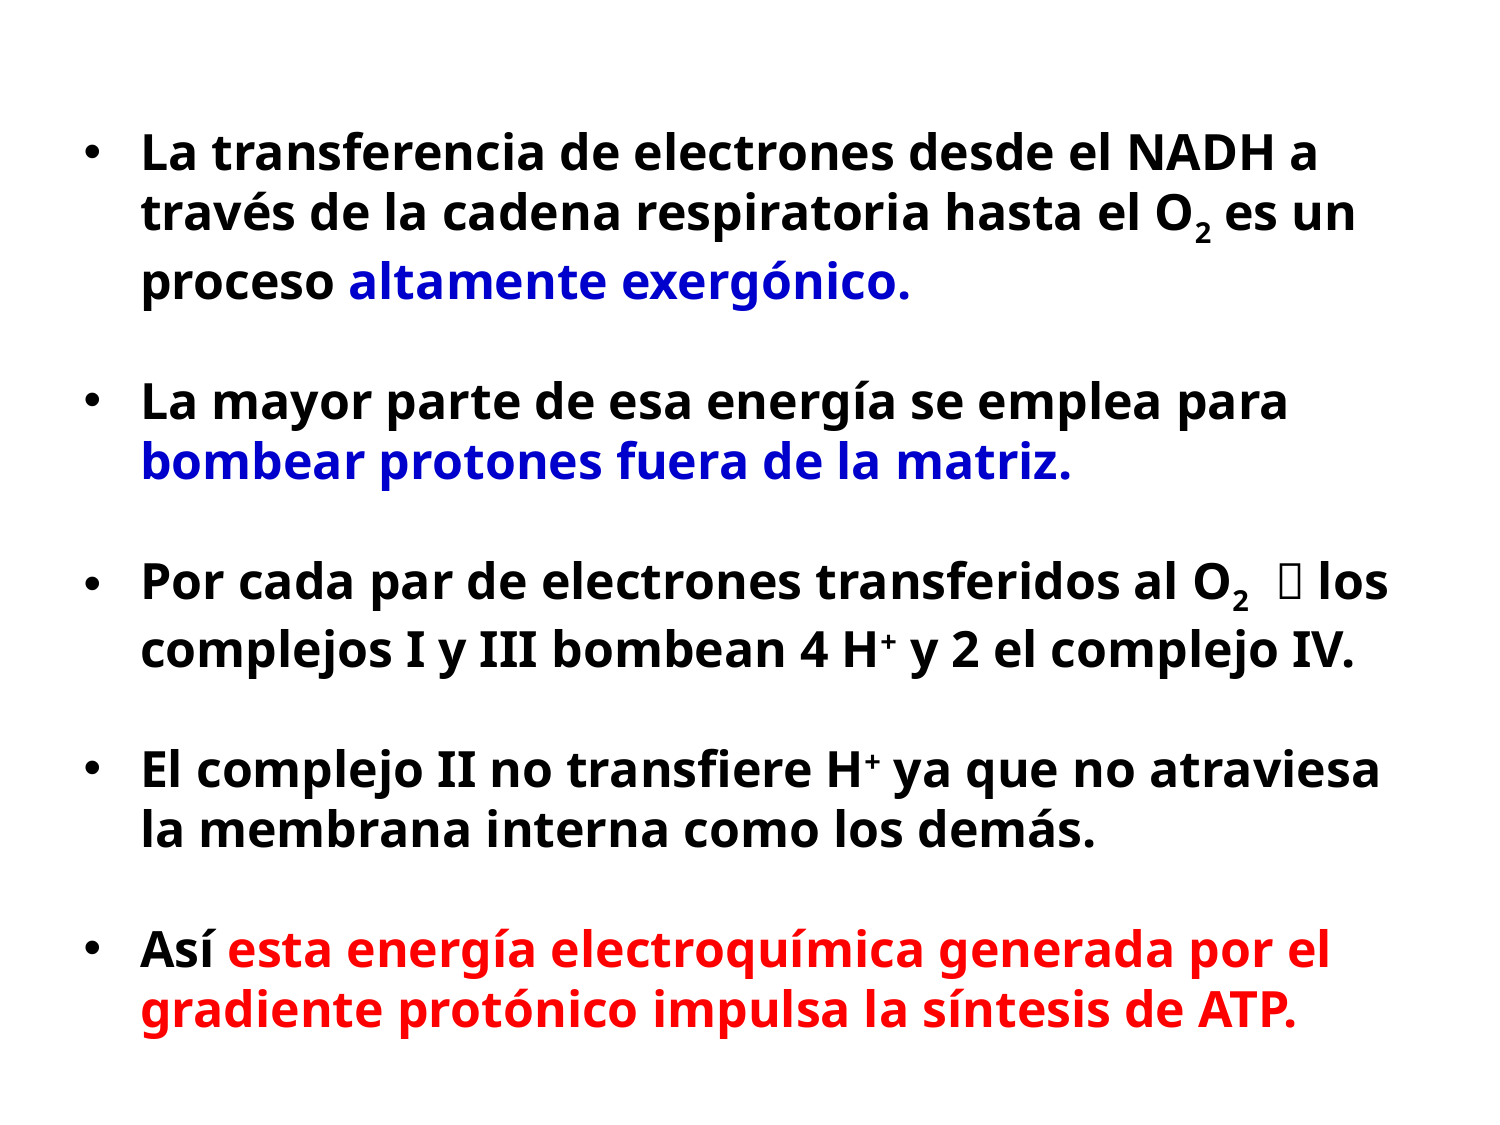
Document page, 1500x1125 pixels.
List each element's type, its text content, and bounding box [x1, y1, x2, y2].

text_box La transferencia de electrones desde el NADH a través de la cadena respiratoria hasta el O2 es un proceso altamente exergónico. La mayor parte de esa energía se emplea para bombear protones fuera de la matriz. Por cada par de electrones transferidos al O2  los complejos I y III bombean 4 H+ y 2 el complejo IV. El complejo II no transfiere H+ ya que no atraviesa la membrana interna como los demás. Así esta energía electroquímica generada por el gradiente protónico impulsa la síntesis de ATP. [68, 113, 1428, 1045]
